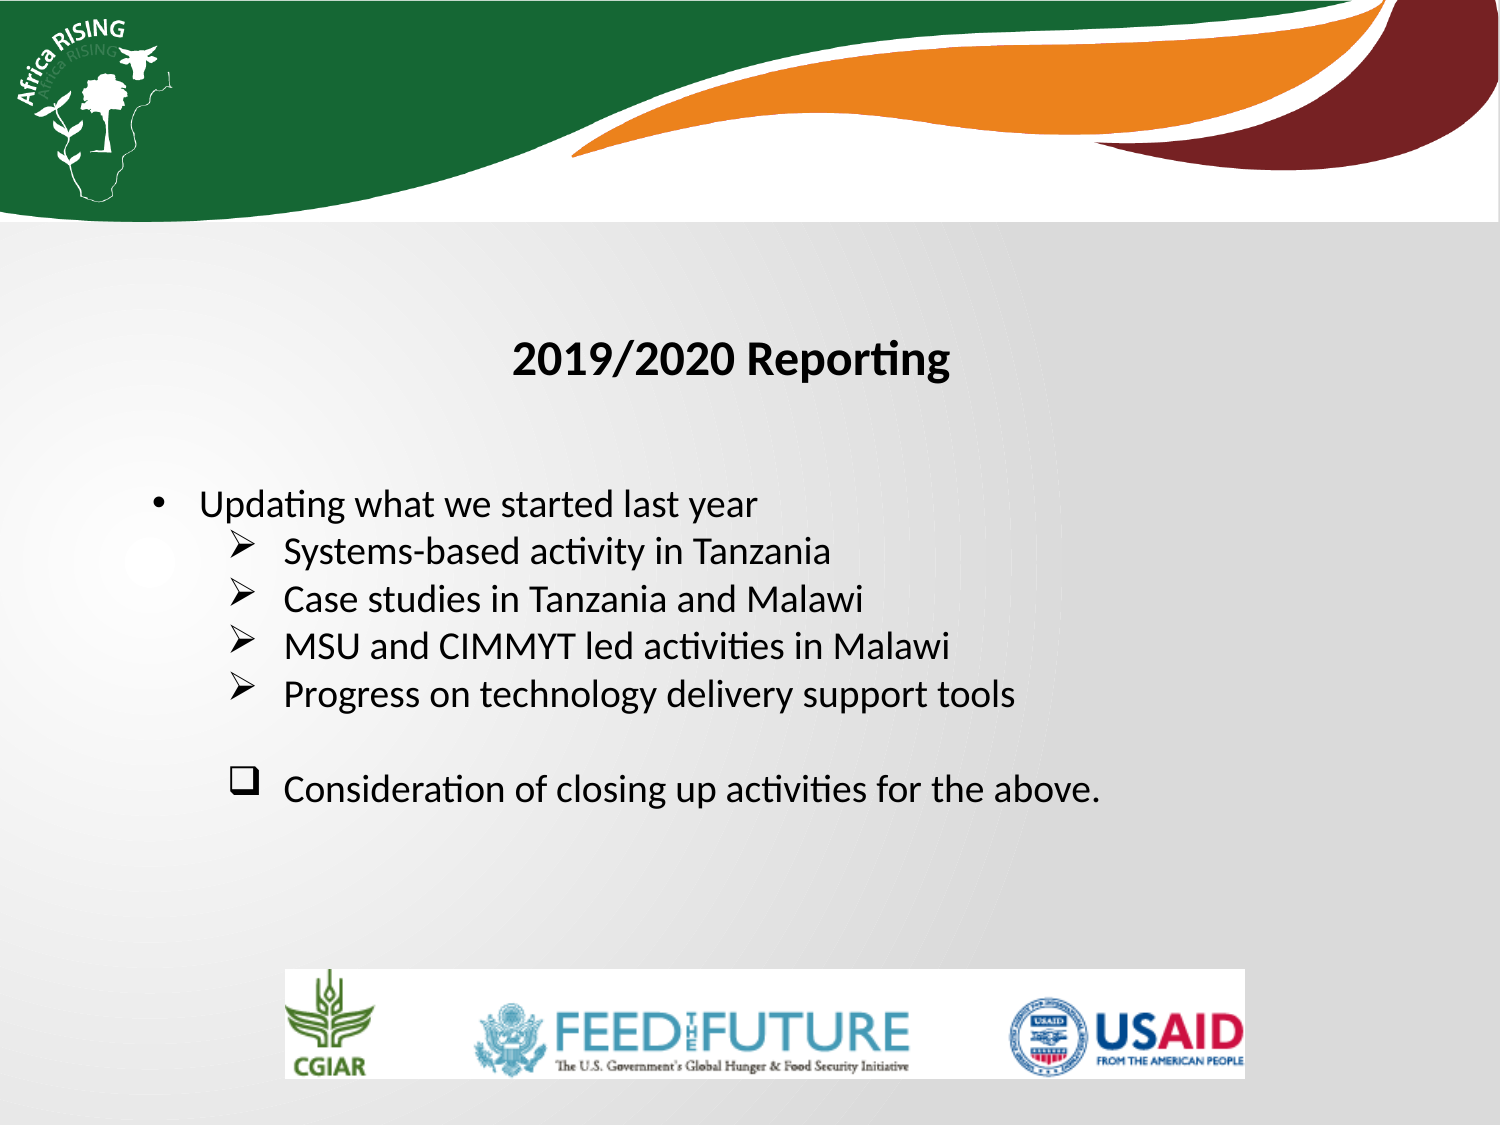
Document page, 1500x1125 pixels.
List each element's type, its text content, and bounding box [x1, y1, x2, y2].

picture [0, 0, 1499, 222]
picture [285, 969, 1245, 1079]
text_box 2019/2020 Reporting Updating what we started last year Systems-based activity in Tanzania Case studies in Tanzania and Malawi MSU and CIMMYT led activities in Malawi Progress on technology delivery support tools Consideration of closing up activities for the above. [62, 318, 1400, 866]
